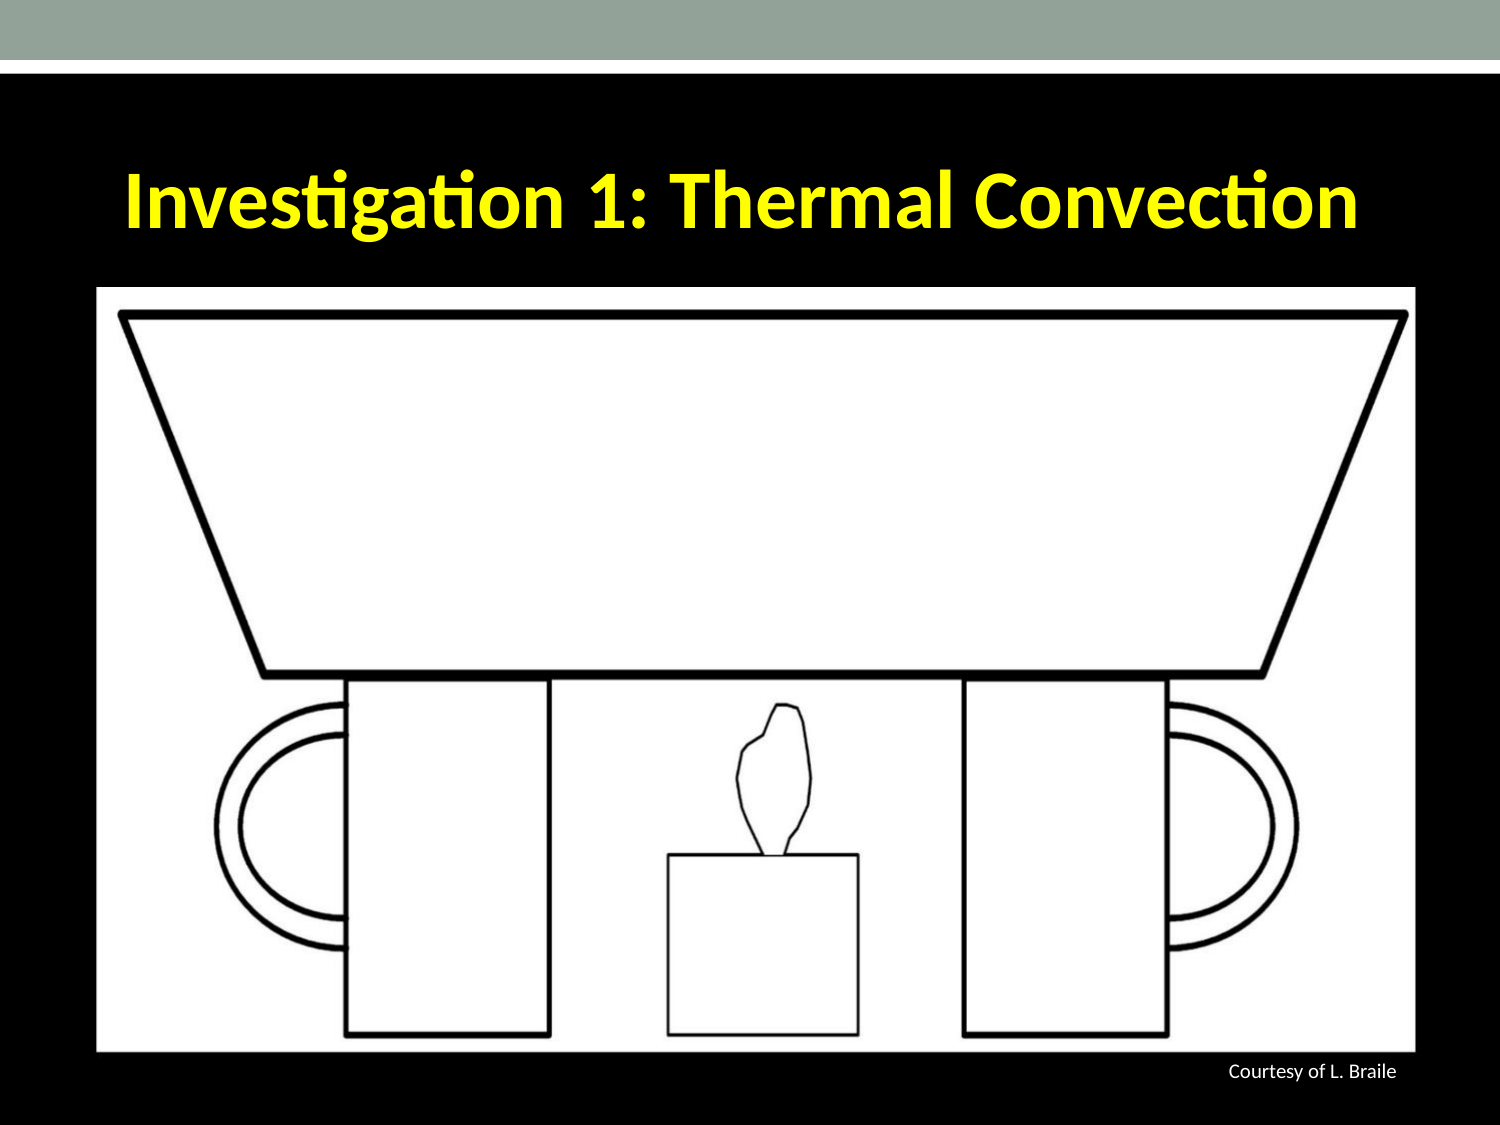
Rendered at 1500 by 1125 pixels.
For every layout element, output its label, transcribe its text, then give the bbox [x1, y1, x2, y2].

picture [62, 287, 1438, 1086]
text_box Investigation 1: Thermal Convection [108, 137, 1376, 253]
